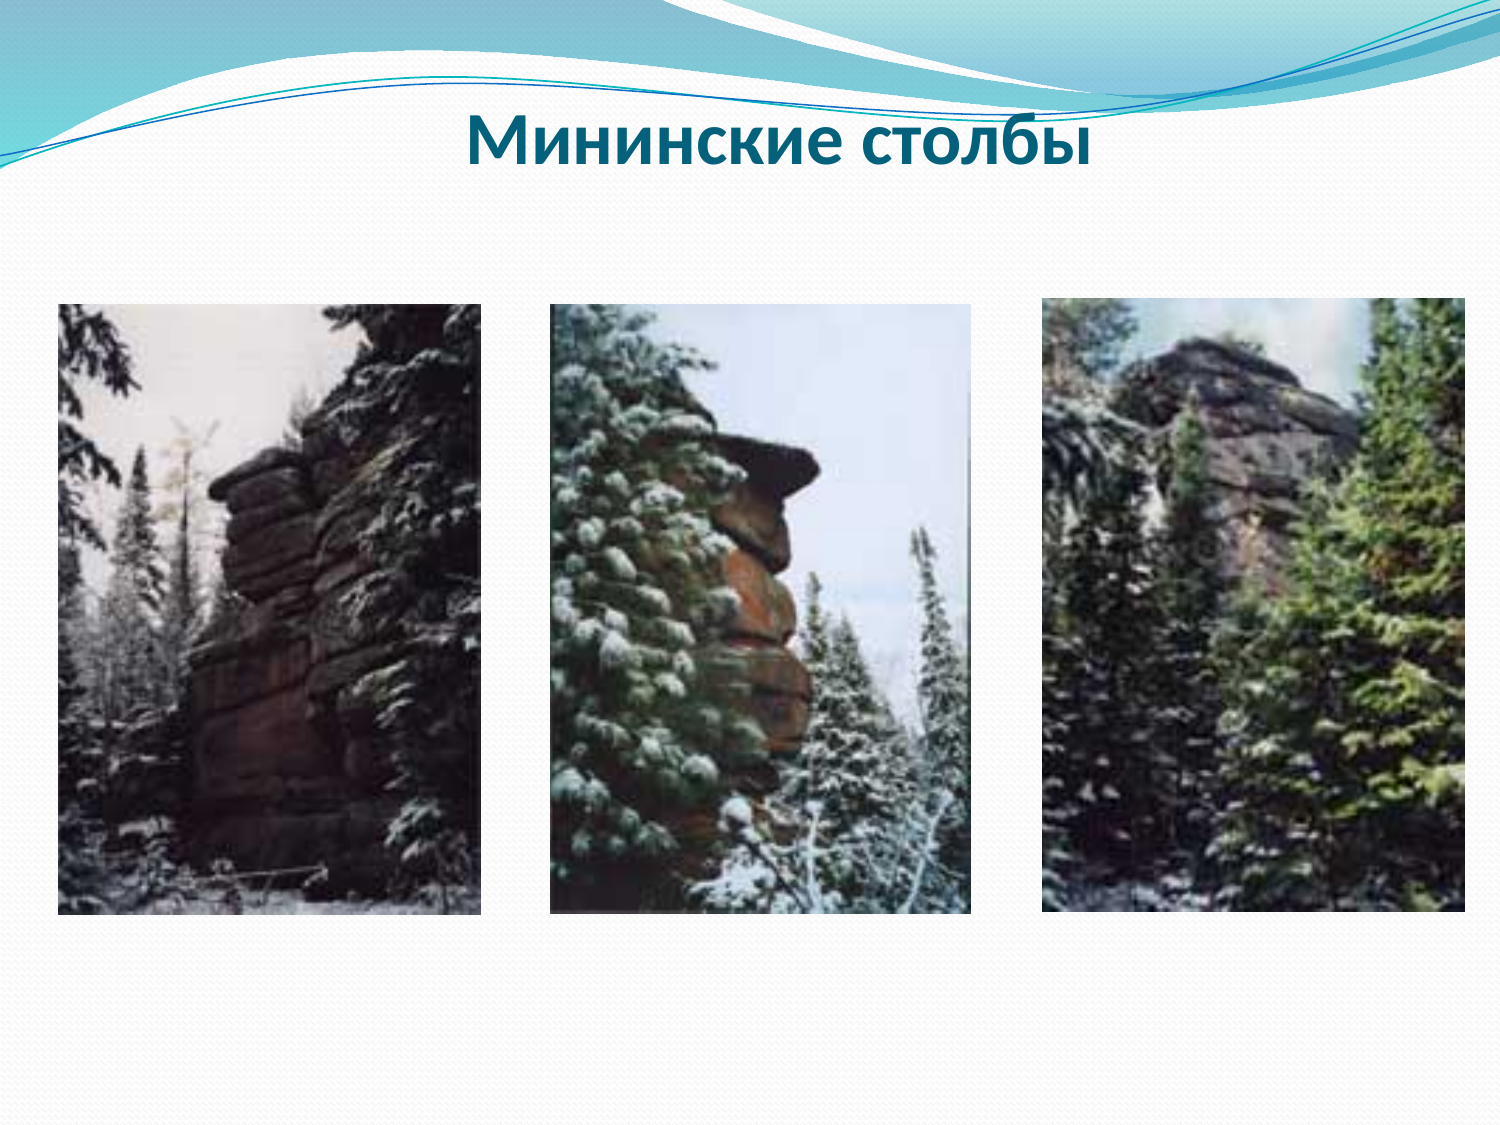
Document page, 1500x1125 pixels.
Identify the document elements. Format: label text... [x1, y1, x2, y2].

title Мининские столбы [105, 82, 1456, 270]
picture [1042, 297, 1466, 912]
picture [58, 304, 481, 916]
picture [550, 304, 971, 915]
